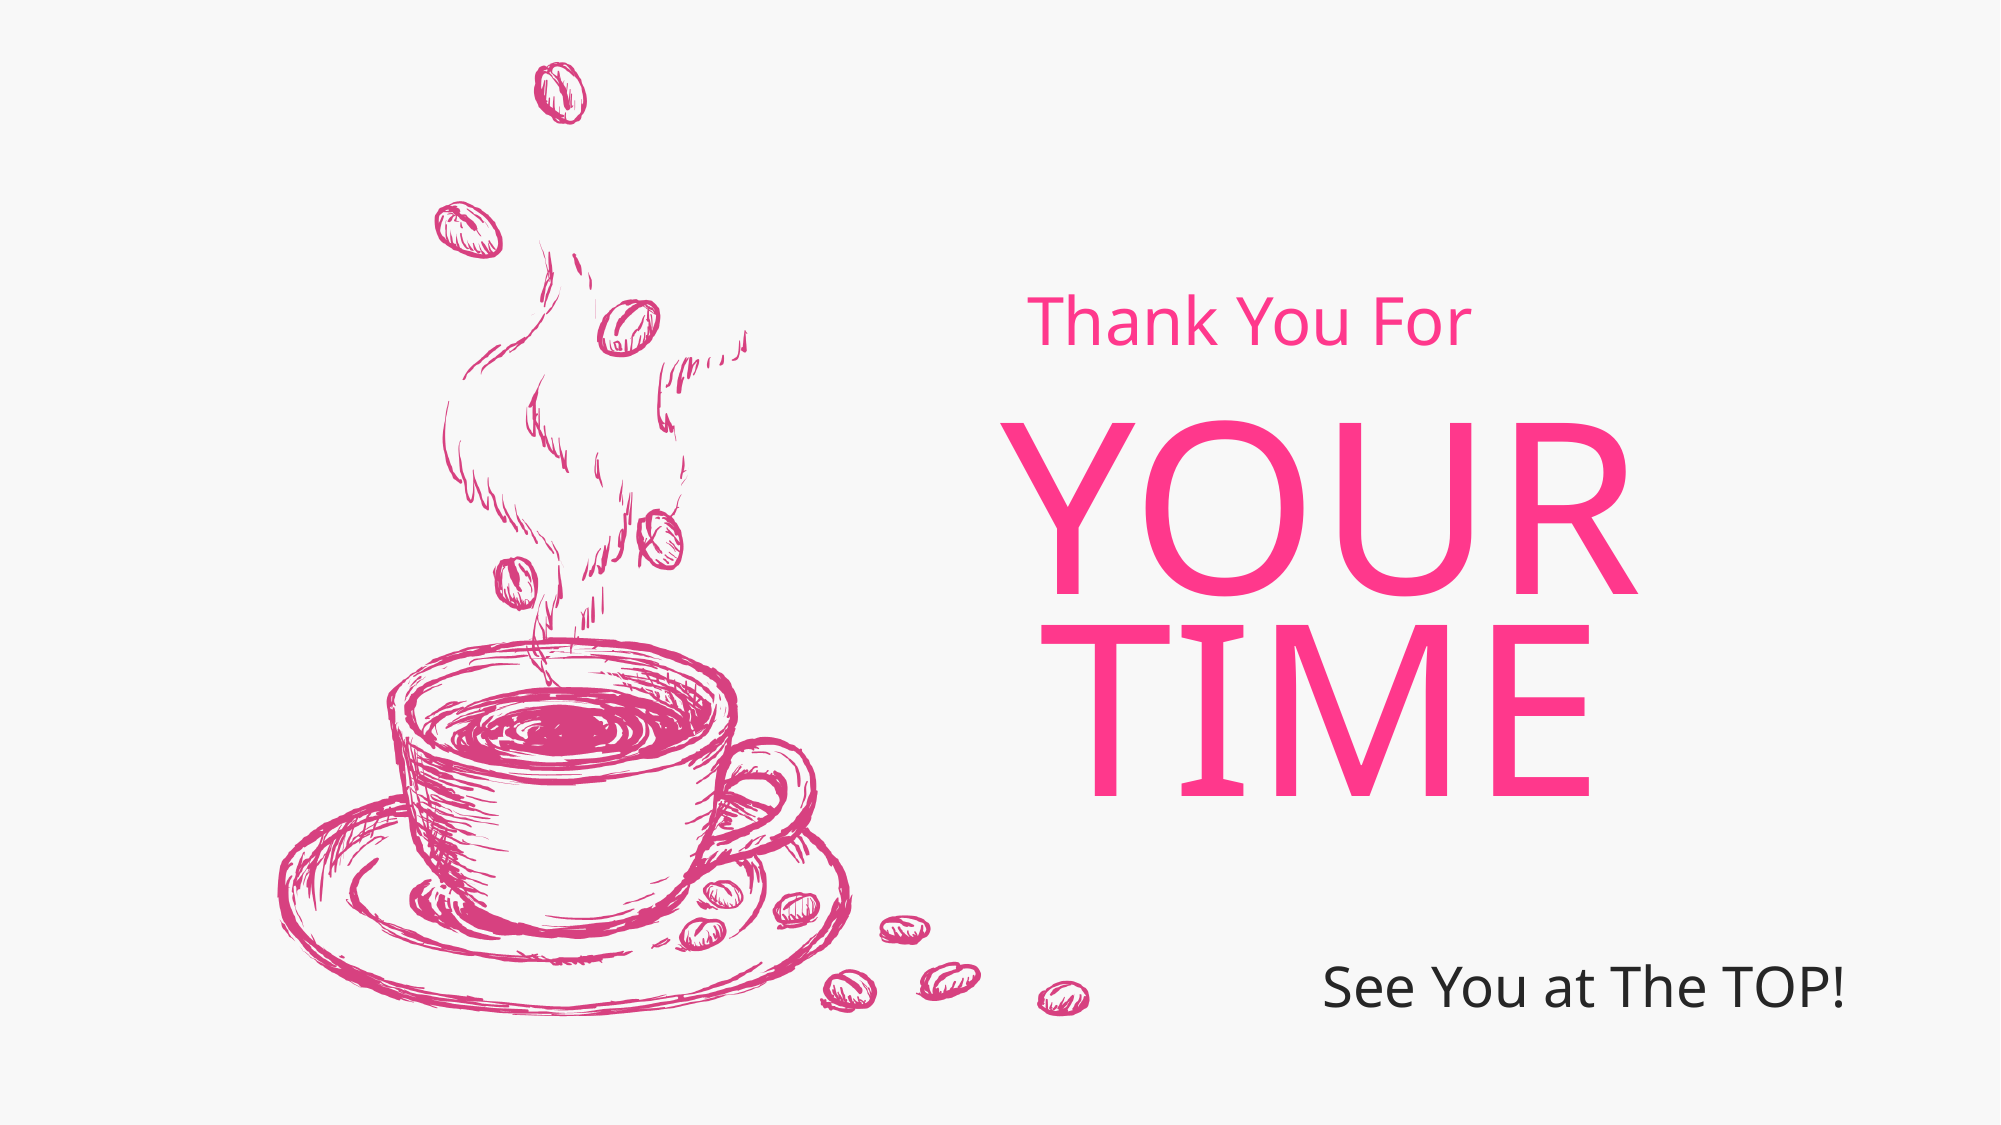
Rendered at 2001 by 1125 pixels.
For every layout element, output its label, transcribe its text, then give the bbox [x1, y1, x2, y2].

text_box See You at The TOP! [1200, 941, 1968, 1030]
text_box YOUR TIME [1160, 424, 1741, 847]
text_box Thank You For [1160, 269, 1661, 370]
picture [181, 36, 1160, 1073]
